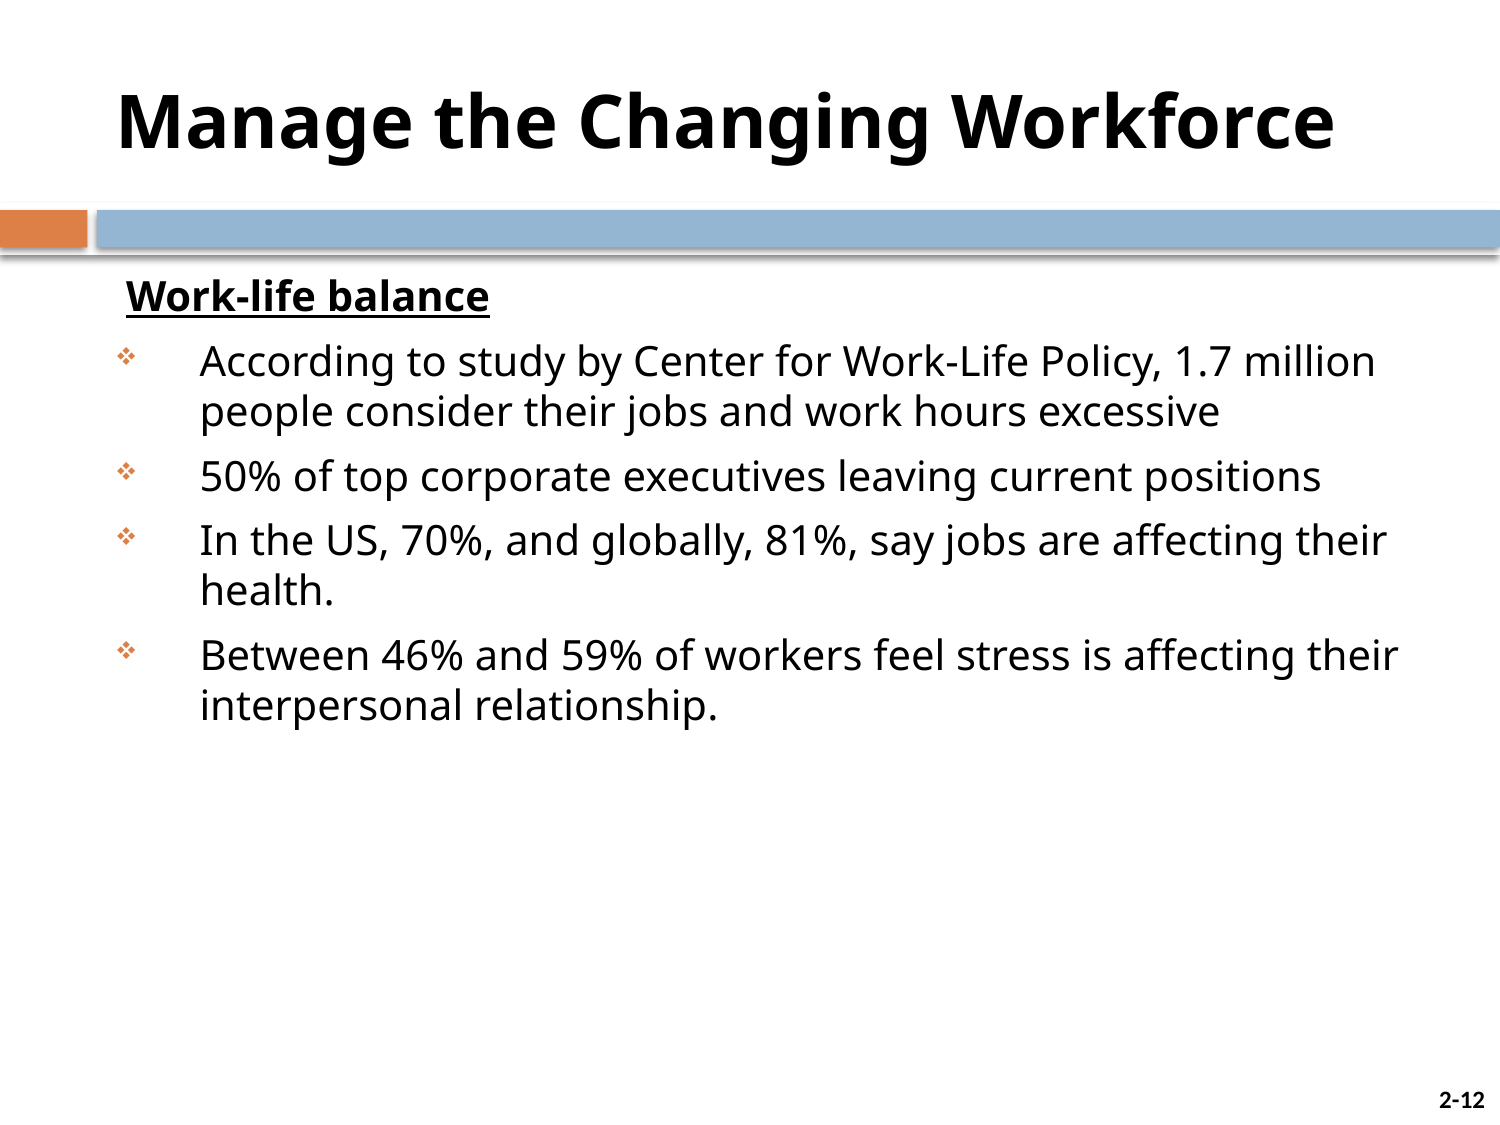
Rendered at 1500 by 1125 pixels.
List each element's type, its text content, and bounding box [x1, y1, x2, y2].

title Manage the Changing Workforce [100, 37, 1438, 200]
list Work-life balance According to study by Center for Work-Life Policy, 1.7 million people consider their jobs and work hours excessive 50% of top corporate executives leaving current positions In the US, 70%, and globally, 81%, say jobs are affecting their health. Between 46% and 59% of workers feel stress is affecting their interpersonal relationship. [100, 262, 1438, 1000]
